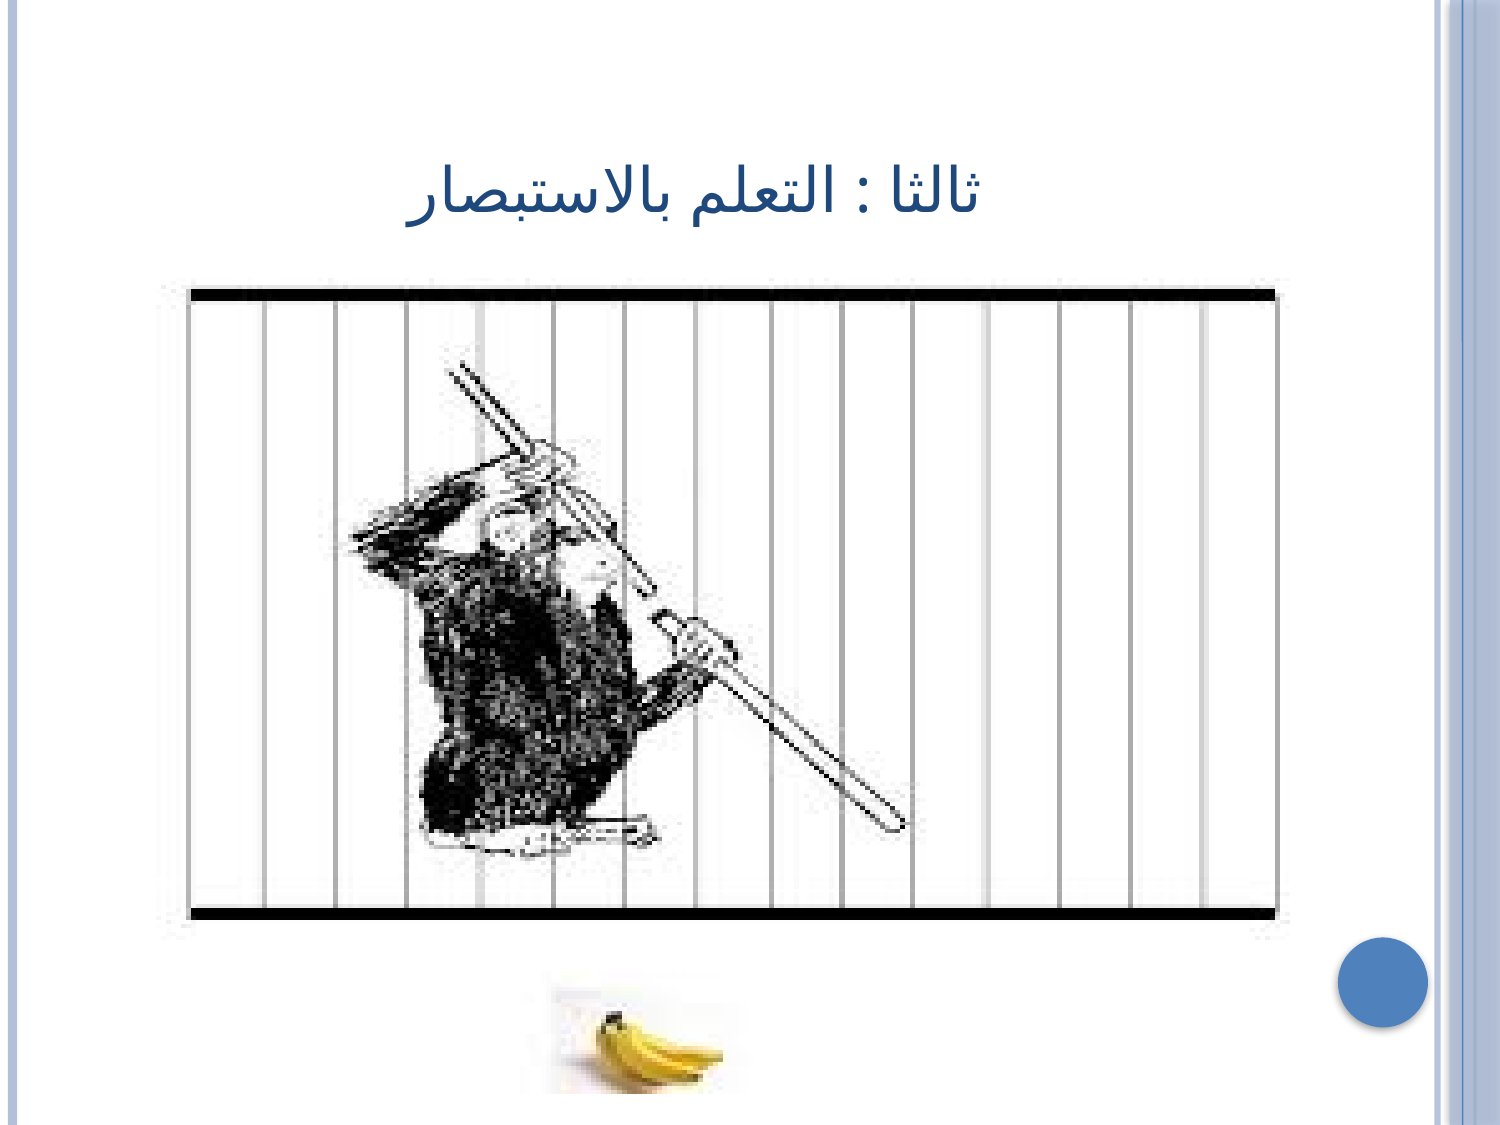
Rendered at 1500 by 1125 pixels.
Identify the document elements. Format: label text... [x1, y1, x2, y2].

title ثالثا : التعلم بالاستبصار [75, 45, 1300, 233]
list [74, 278, 1306, 1095]
